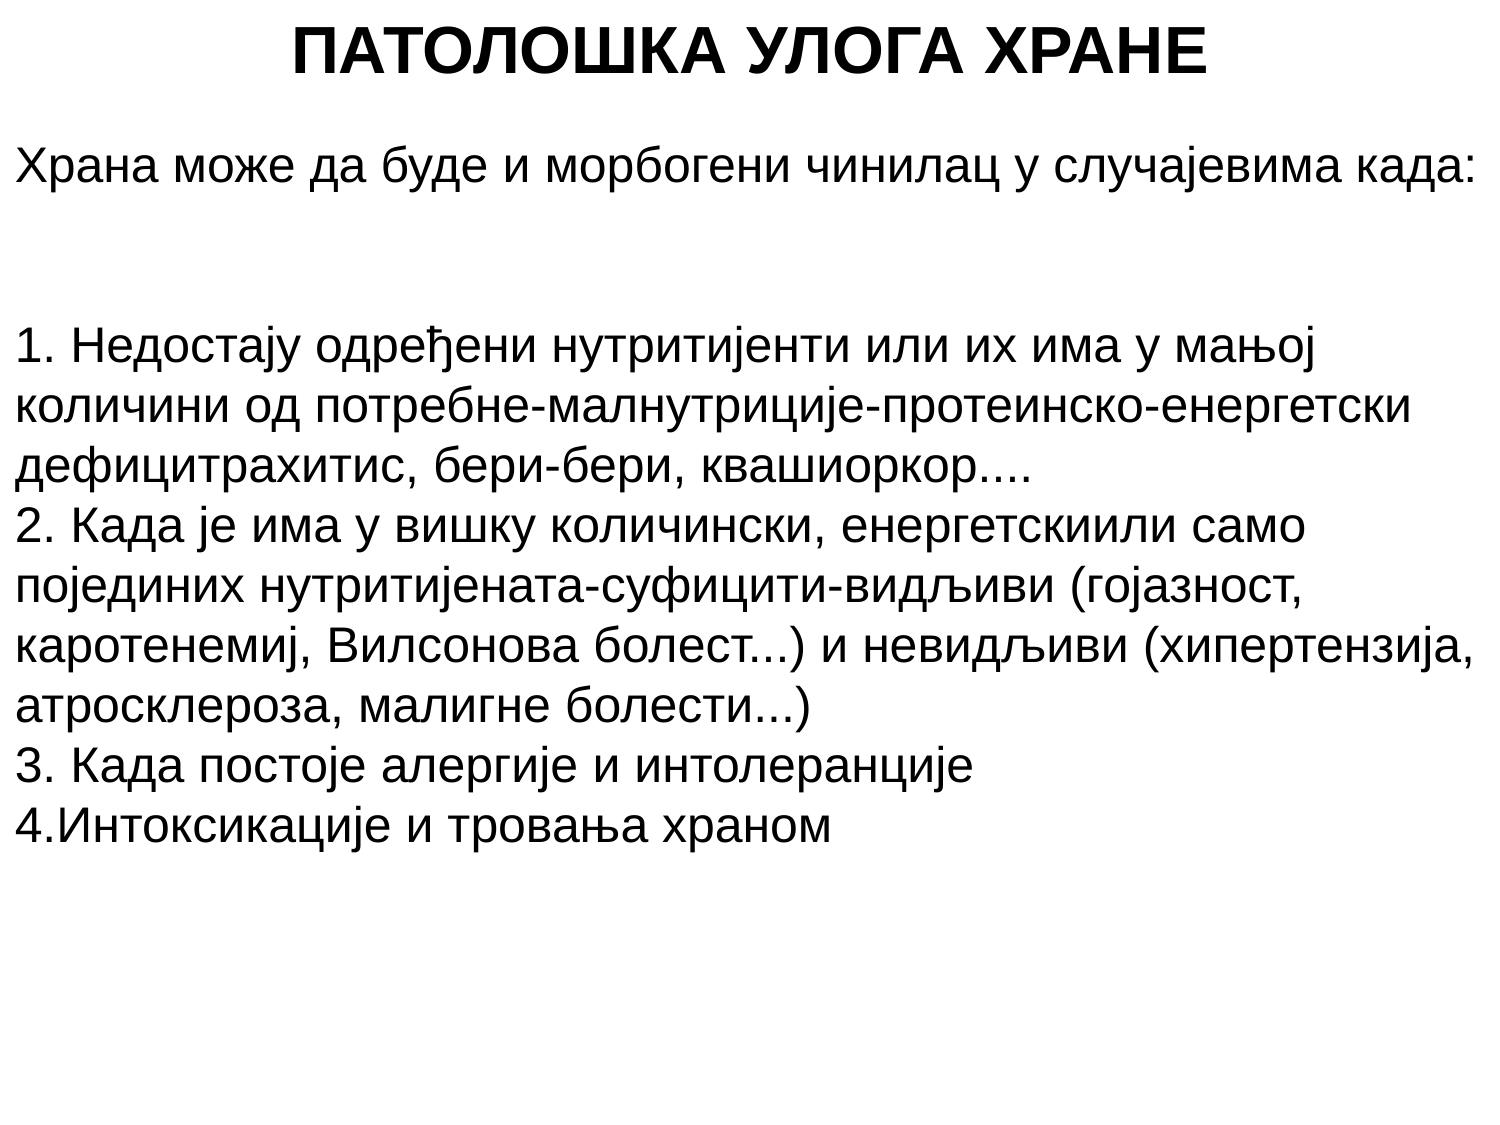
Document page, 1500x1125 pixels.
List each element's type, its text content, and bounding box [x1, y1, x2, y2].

text_box ПАТОЛОШКА УЛОГА ХРАНЕ Храна може да буде и морбогени чинилац у случајевима када: 1. Недостају одређени нутритијенти или их има у мањој количини од потребне-малнутриције-протеинско-енергетски дефицитрахитис, бери-бери, квашиоркор.... 2. Када је има у вишку количински, енергетскиили само појединих нутритијената-суфицити-видљиви (гојазност, каротенемиј, Вилсонова болест...) и невидљиви (хипертензија, атросклероза, малигне болести...) 3. Када постоје алергије и интолеранције 4.Интоксикације и тровања храном [0, 0, 1500, 860]
